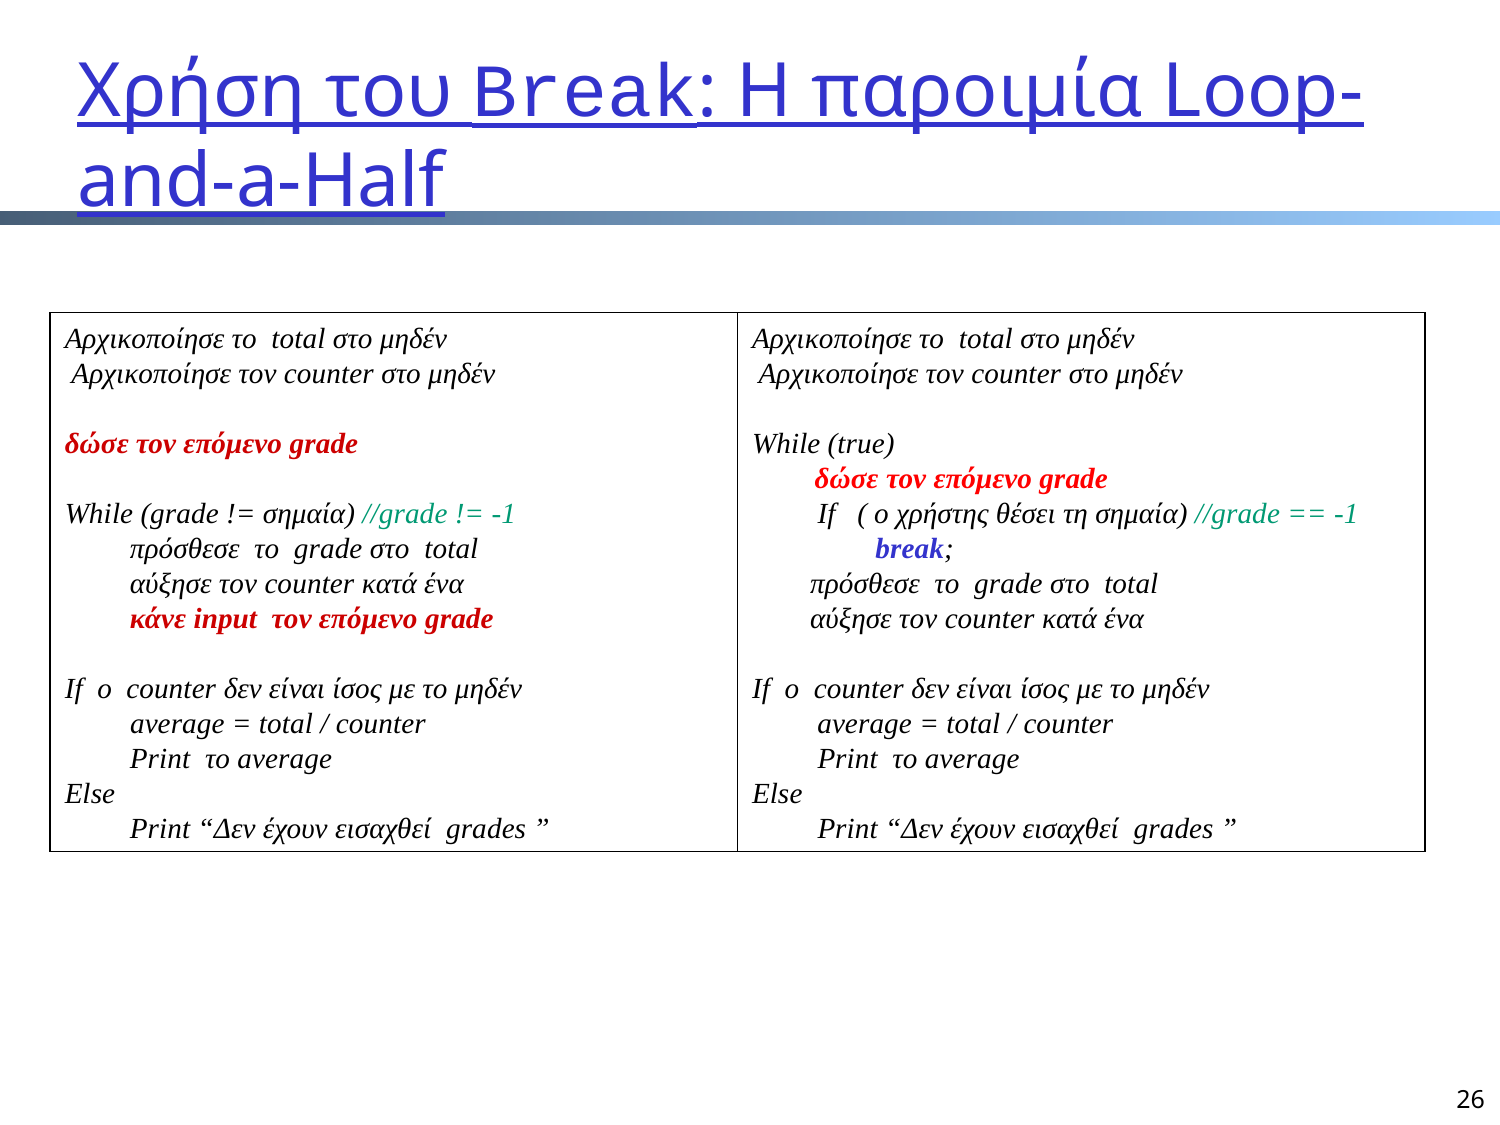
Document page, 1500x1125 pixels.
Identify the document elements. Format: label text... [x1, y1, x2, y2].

text_box Αρχικοποίησε το total στο μηδέν Αρχικοποίησε τον counter στο μηδέν While (true) δώσε τον επόμενο grade If ( ο χρήστης θέσει τη σημαία) //grade == -1 break; πρόσθεσε το grade στο total αύξησε τον counter κατά ένα If ο counter δεν είναι ίσος με το μηδέν average = total / counter Print το average Else Print “Δεν έχουν εισαχθεί grades ” [738, 312, 1425, 852]
title Χρήση του Break: Η παροιμία Loop-and-a-Half [62, 37, 1425, 225]
text_box Αρχικοποίησε το total στο μηδέν Αρχικοποίησε τον counter στο μηδέν δώσε τον επόμενο grade While (grade != σημαία) //grade != -1 πρόσθεσε το grade στο total αύξησε τον counter κατά ένα κάνε input τον επόμενο grade If ο counter δεν είναι ίσος με το μηδέν average = total / counter Print το average Else Print “Δεν έχουν εισαχθεί grades ” [49, 312, 738, 852]
slide_number 26 [1150, 1049, 1500, 1125]
